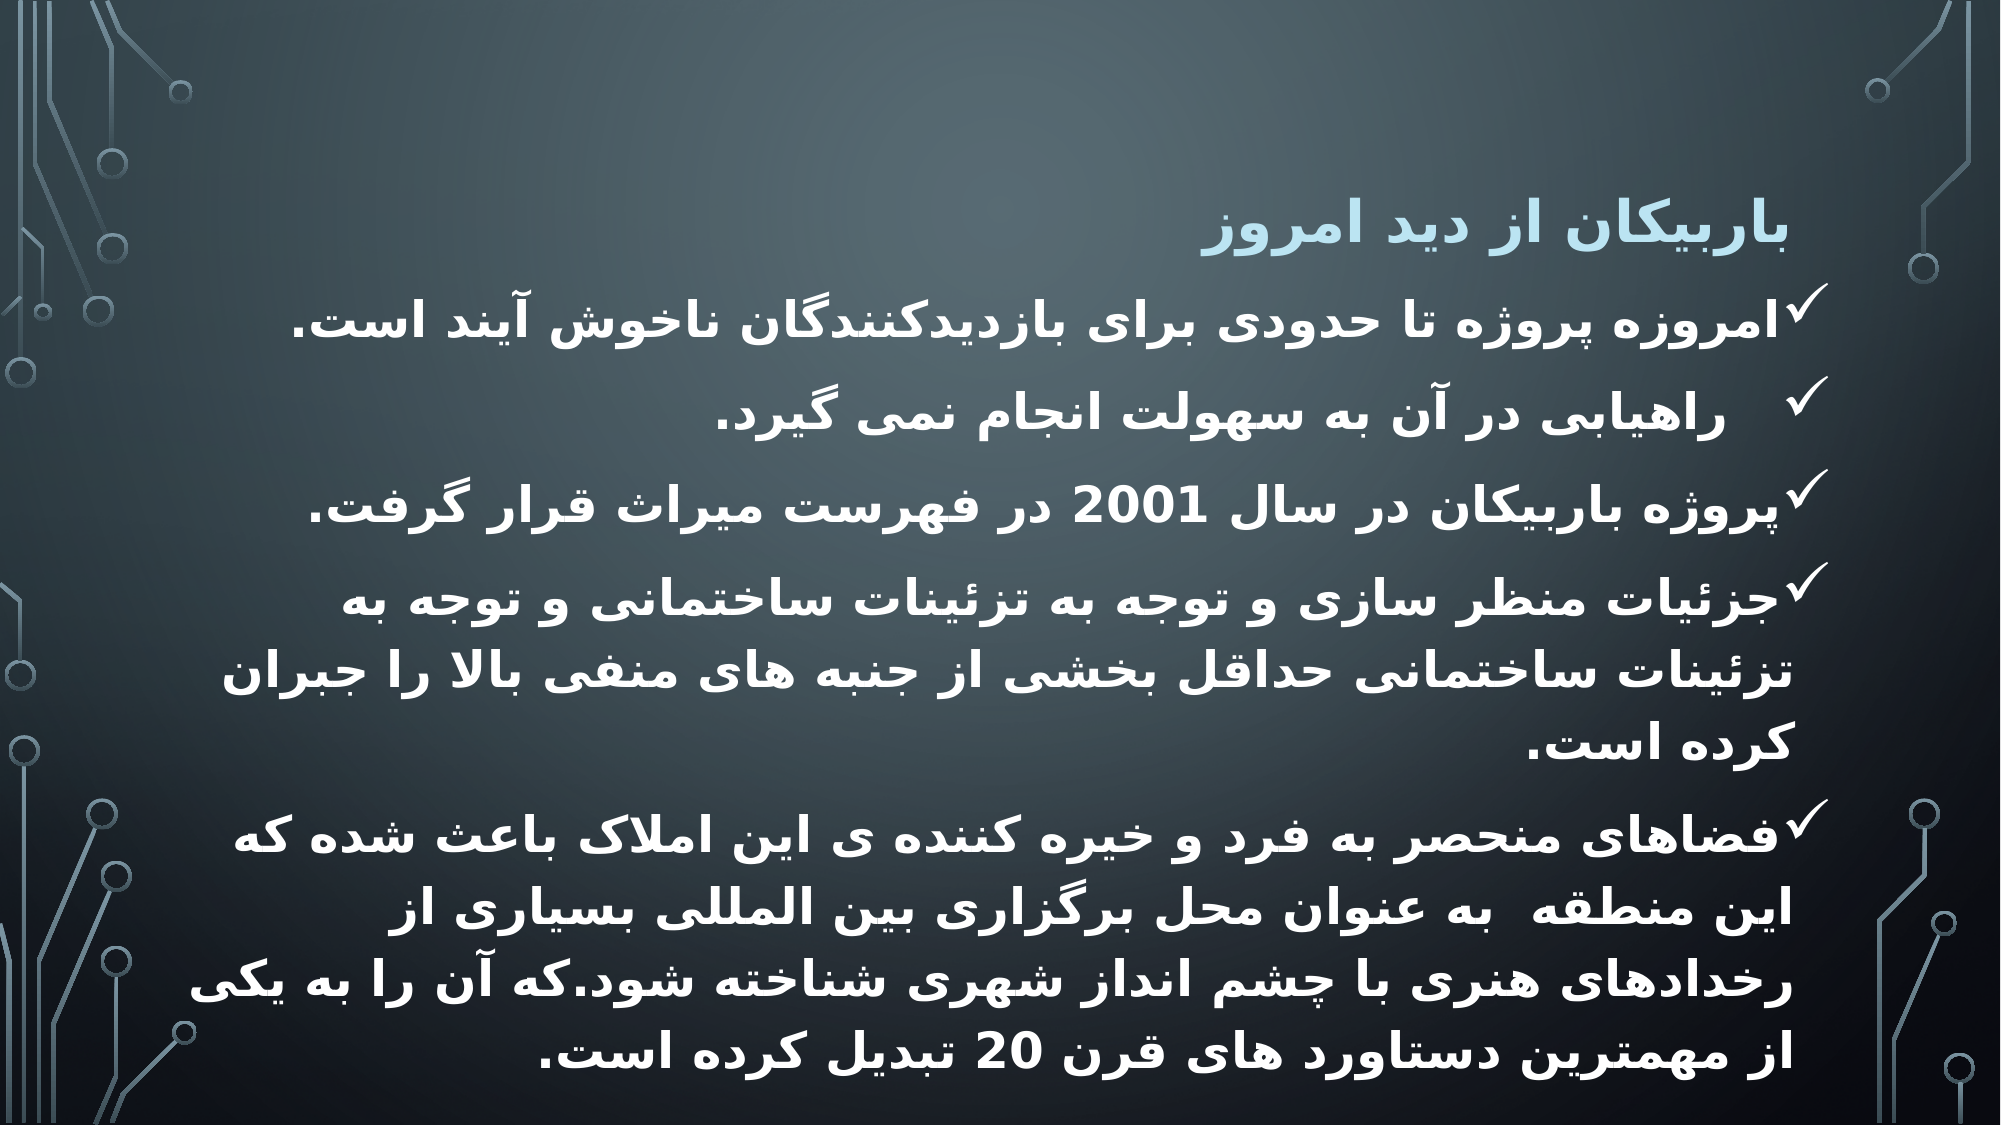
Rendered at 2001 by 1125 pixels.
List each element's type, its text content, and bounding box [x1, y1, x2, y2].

list باربیکان از دید امروز امروزه پروژه تا حدودی برای بازدیدکنندگان ناخوش آیند است. راهیابی در آن به سهولت انجام نمی گیرد. پروژه باربیکان در سال 2001 در فهرست میراث قرار گرفت. جزئیات منظر سازی و توجه به تزئینات ساختمانی و توجه به تزئینات ساختمانی حداقل بخشی از جنبه های منفی بالا را جبران کرده است. فضاهای منحصر به فرد و خیره کننده ی این املاک باعث شده که این منطقه به عنوان محل برگزاری بین المللی بسیاری از رخدادهای هنری با چشم انداز شهری شناخته شود.که آن را به یکی از مهمترین دستاورد های قرن 20 تبدیل کرده است. [149, 162, 1849, 950]
